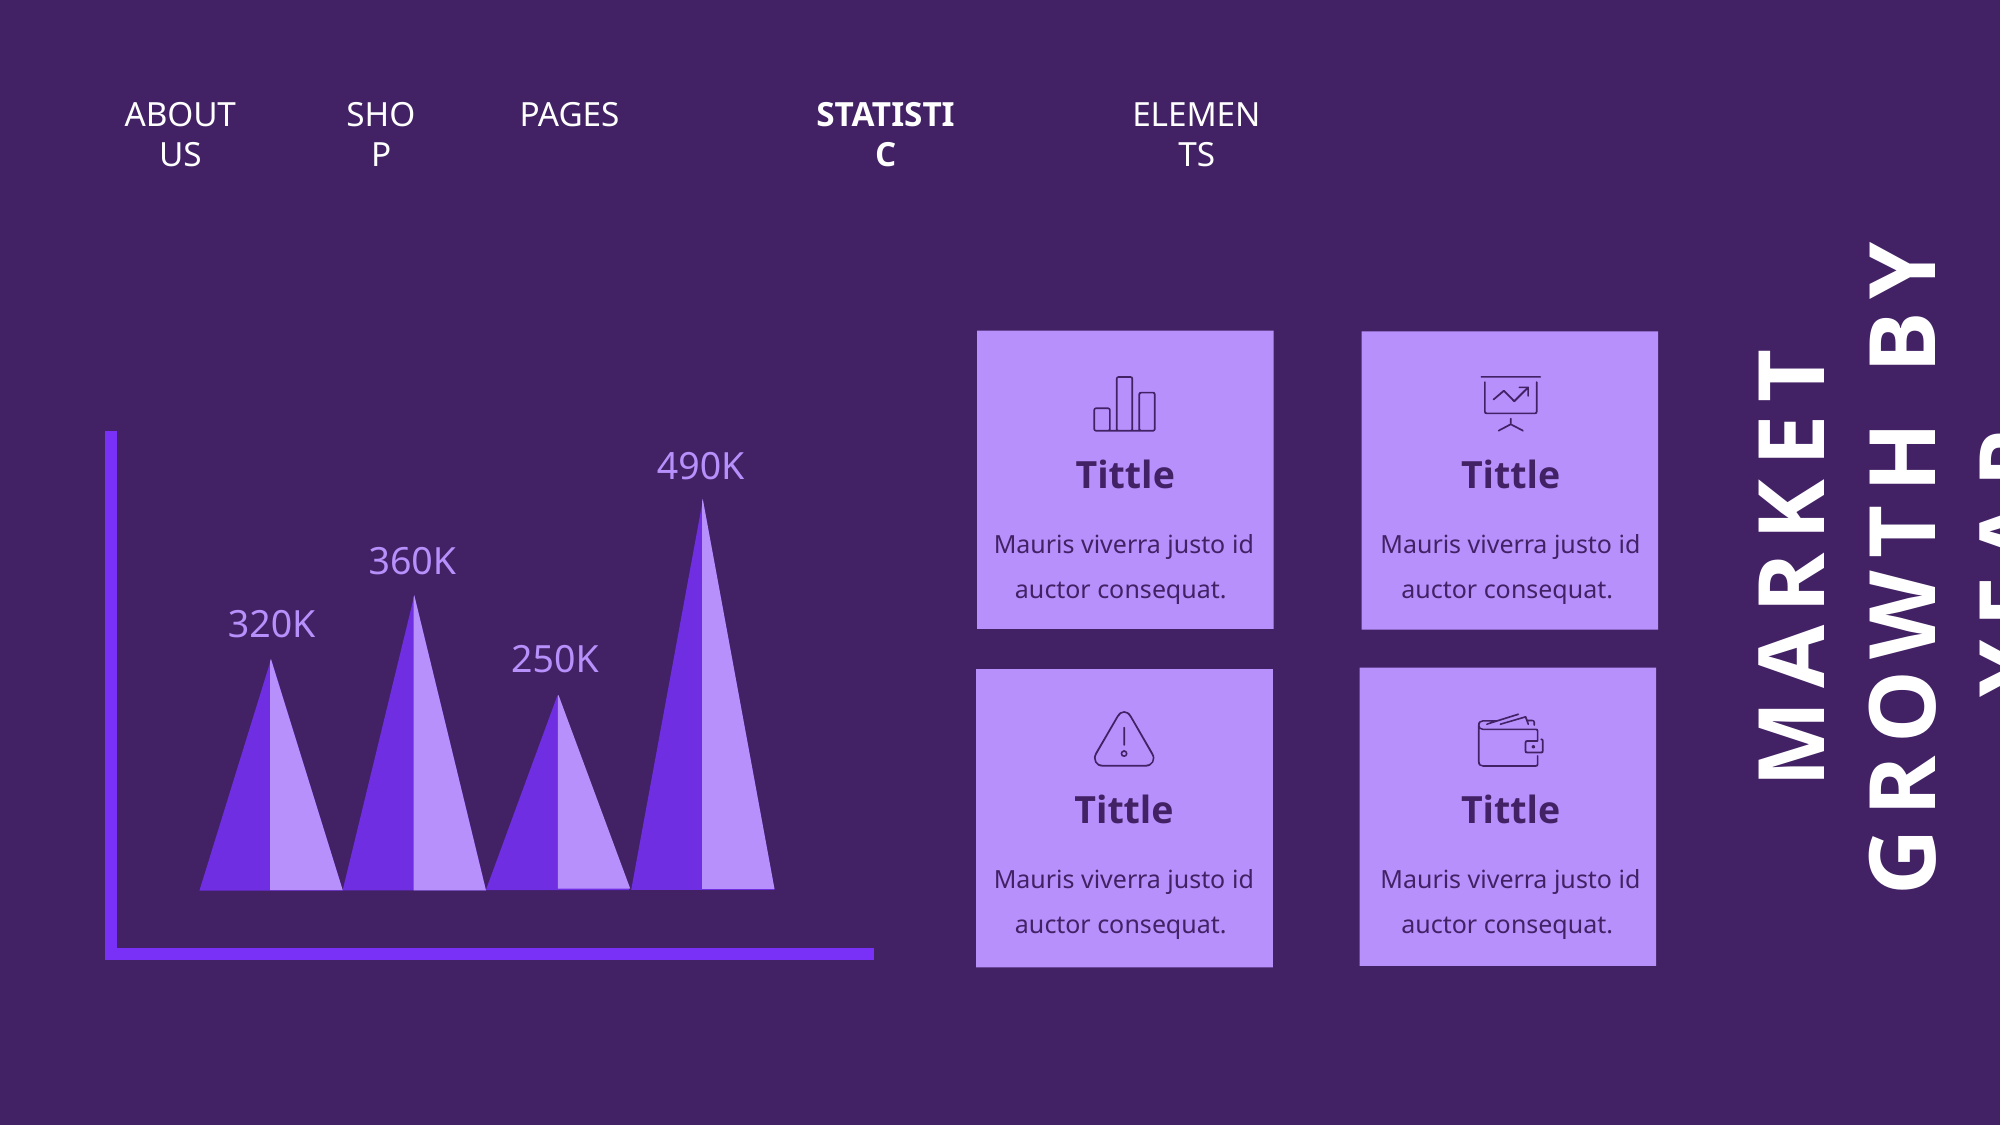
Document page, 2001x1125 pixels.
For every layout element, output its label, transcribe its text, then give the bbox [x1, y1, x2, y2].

text_box MARKET GROWTH BY YEAR [1726, 75, 2000, 1050]
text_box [961, 330, 1674, 968]
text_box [95, 86, 1285, 142]
text_box [0, 0, 2000, 1125]
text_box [110, 430, 874, 954]
